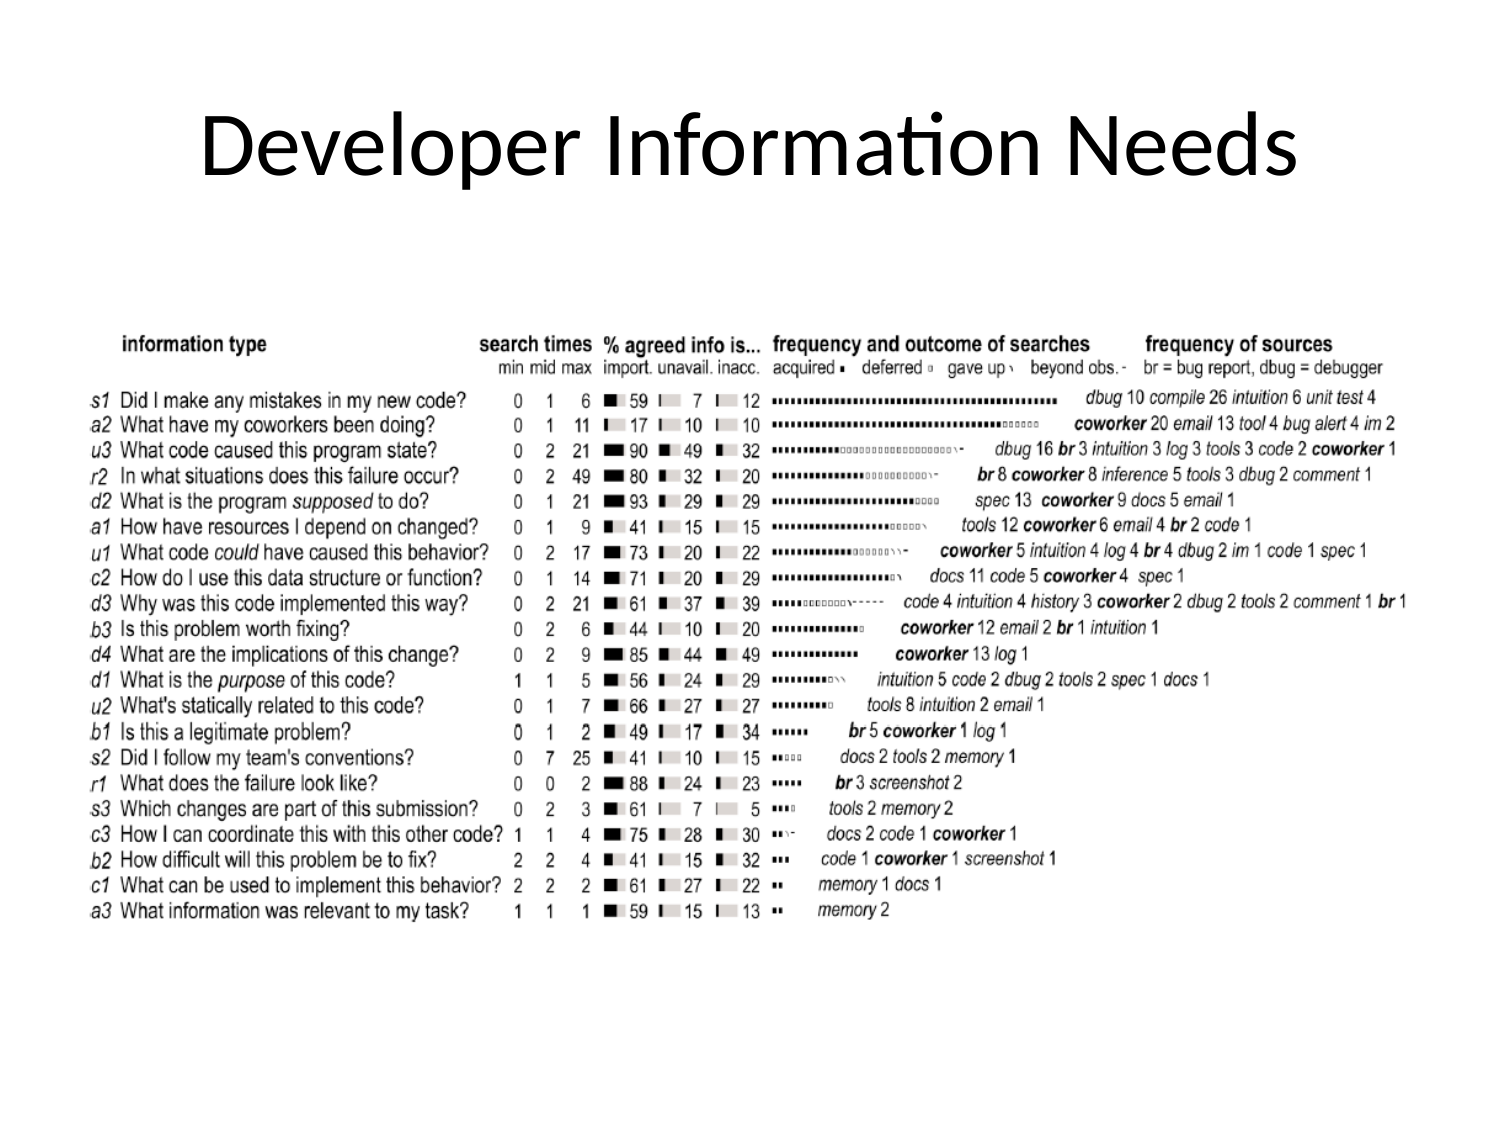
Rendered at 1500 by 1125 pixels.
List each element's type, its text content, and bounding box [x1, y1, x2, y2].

picture [74, 324, 1425, 932]
title Developer Information Needs [75, 45, 1425, 233]
